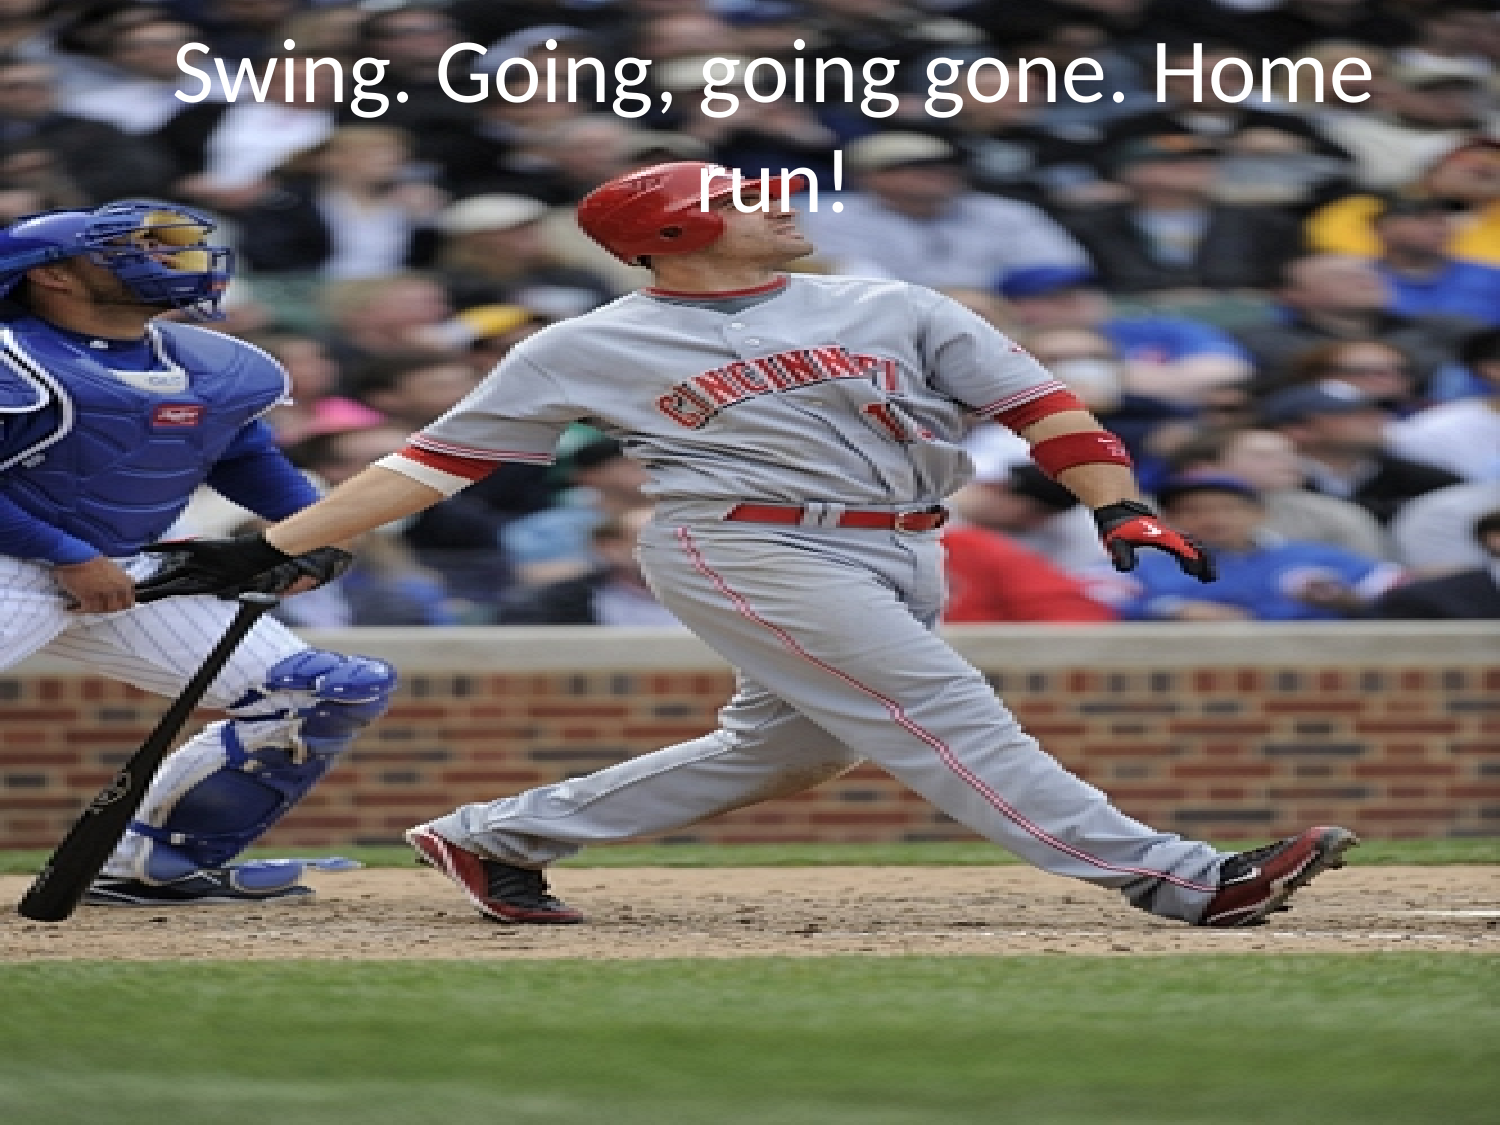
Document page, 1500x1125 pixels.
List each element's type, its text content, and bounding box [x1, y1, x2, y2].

title Swing. Going, going gone. Home run! [137, 0, 1413, 242]
picture [0, 0, 1500, 1125]
